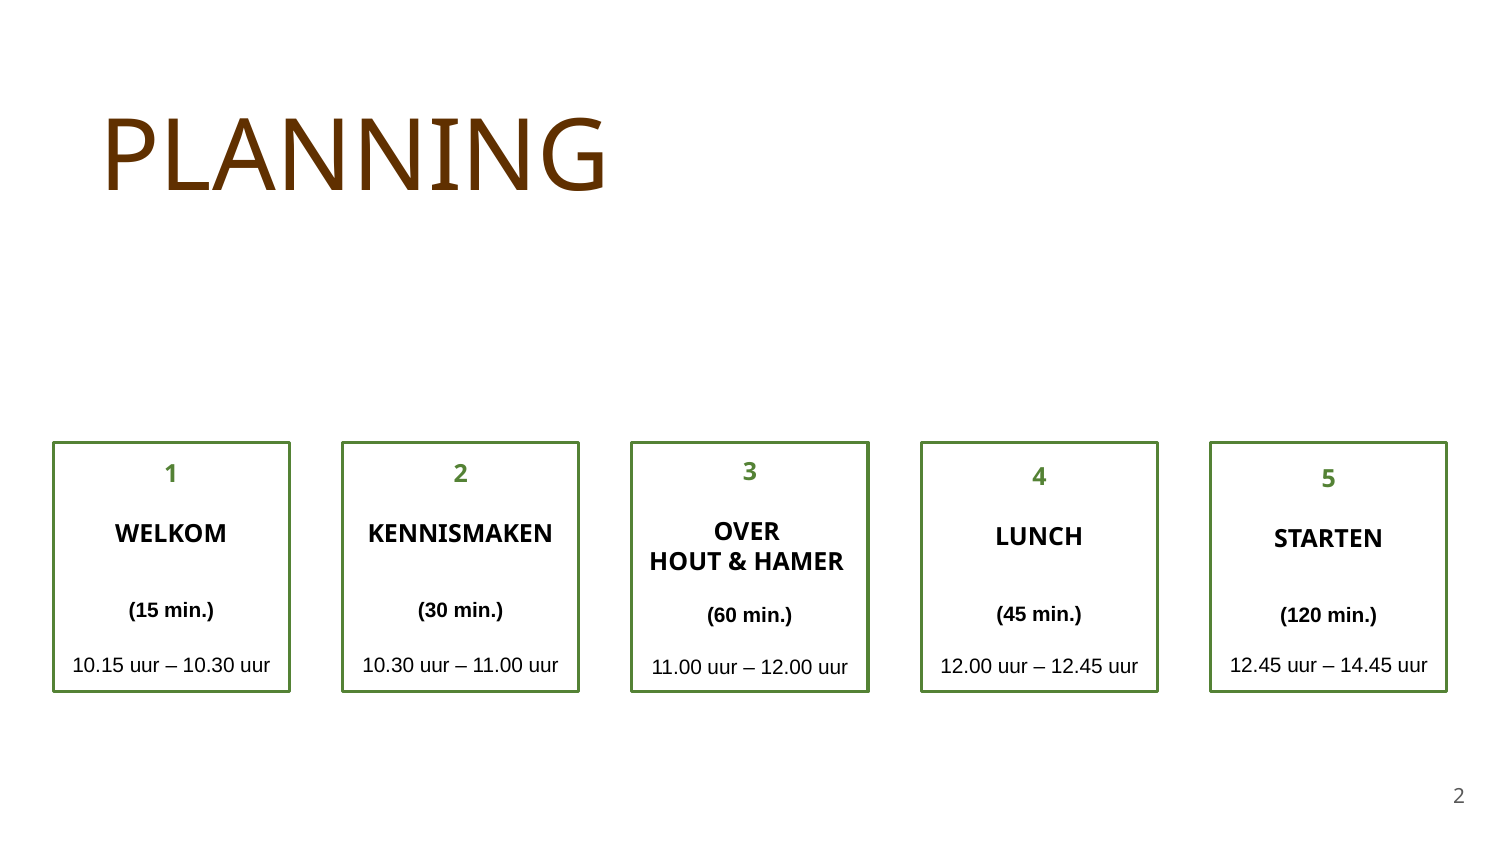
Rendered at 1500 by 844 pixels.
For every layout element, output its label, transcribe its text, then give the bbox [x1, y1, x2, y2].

text_box 3 OVER HOUT & HAMER (60 min.) 11.00 uur – 12.00 uur [631, 442, 868, 692]
text_box 2 KENNISMAKEN (30 min.) 10.30 uur – 11.00 uur [342, 442, 579, 692]
text_box 4 LUNCH (45 min.) 12.00 uur – 12.45 uur [921, 442, 1158, 692]
slide_number 2 [1389, 764, 1480, 830]
text_box PLANNING [84, 78, 709, 226]
text_box 1 WELKOM (15 min.) 10.15 uur – 10.30 uur [53, 442, 290, 692]
text_box 5 STARTEN (120 min.) 12.45 uur – 14.45 uur [1210, 442, 1447, 692]
